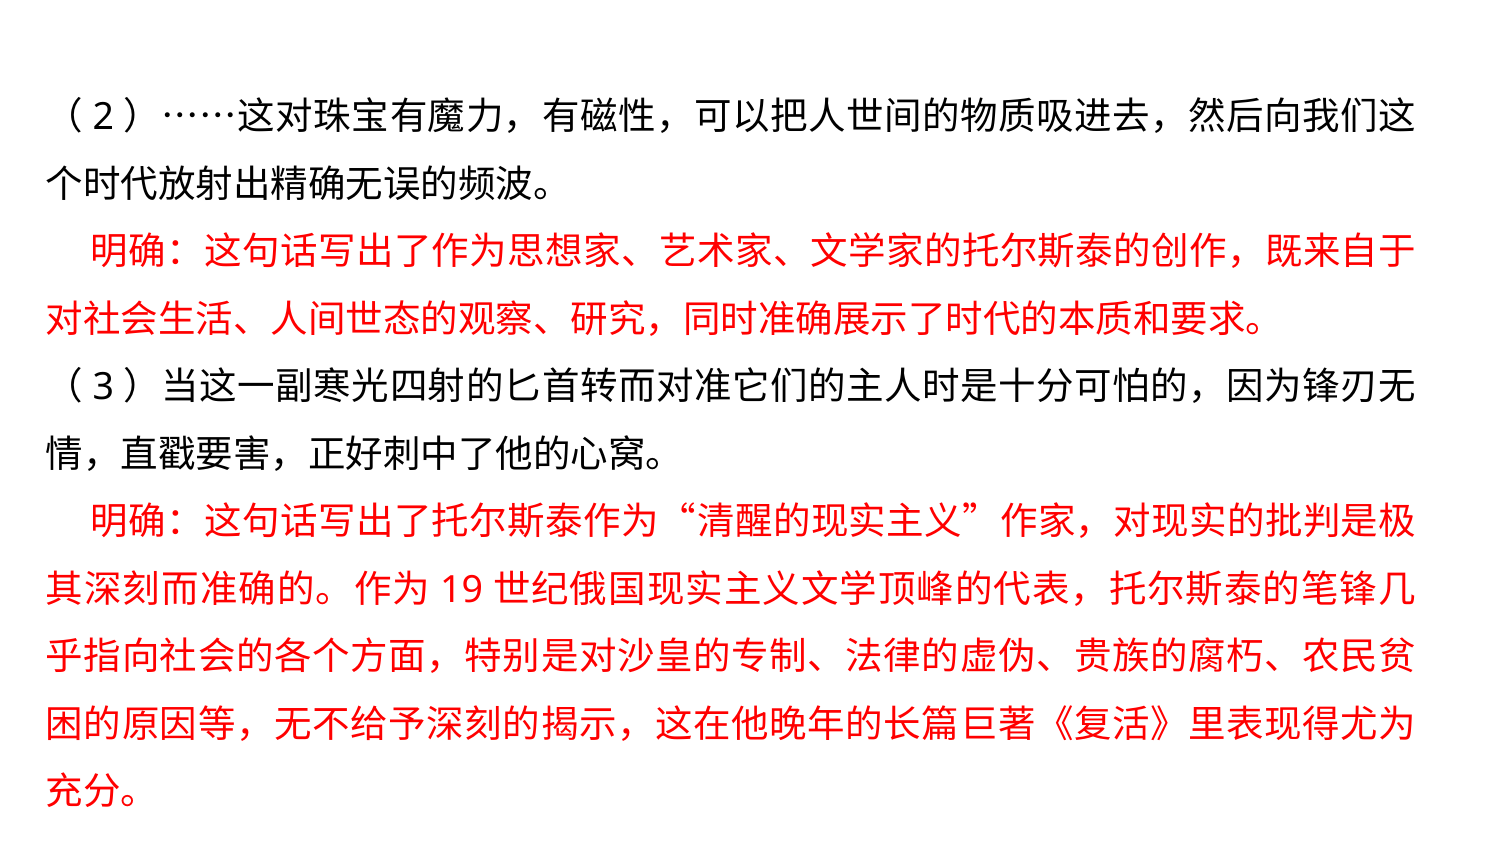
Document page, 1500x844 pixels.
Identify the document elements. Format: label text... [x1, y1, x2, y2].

text_box （2）……这对珠宝有魔力，有磁性，可以把人世间的物质吸进去，然后向我们这个时代放射出精确无误的频波。 明确：这句话写出了作为思想家、艺术家、文学家的托尔斯泰的创作，既来自于对社会生活、人间世态的观察、研究，同时准确展示了时代的本质和要求。 （3）当这一副寒光四射的匕首转而对准它们的主人时是十分可怕的，因为锋刃无情，直戳要害，正好刺中了他的心窝。 明确：这句话写出了托尔斯泰作为“清醒的现实主义”作家，对现实的批判是极其深刻而准确的。作为19世纪俄国现实主义文学顶峰的代表，托尔斯泰的笔锋几乎指向社会的各个方面，特别是对沙皇的专制、法律的虚伪、贵族的腐朽、农民贫困的原因等，无不给予深刻的揭示，这在他晚年的长篇巨著《复活》里表现得尤为充分。 [31, 62, 1431, 820]
